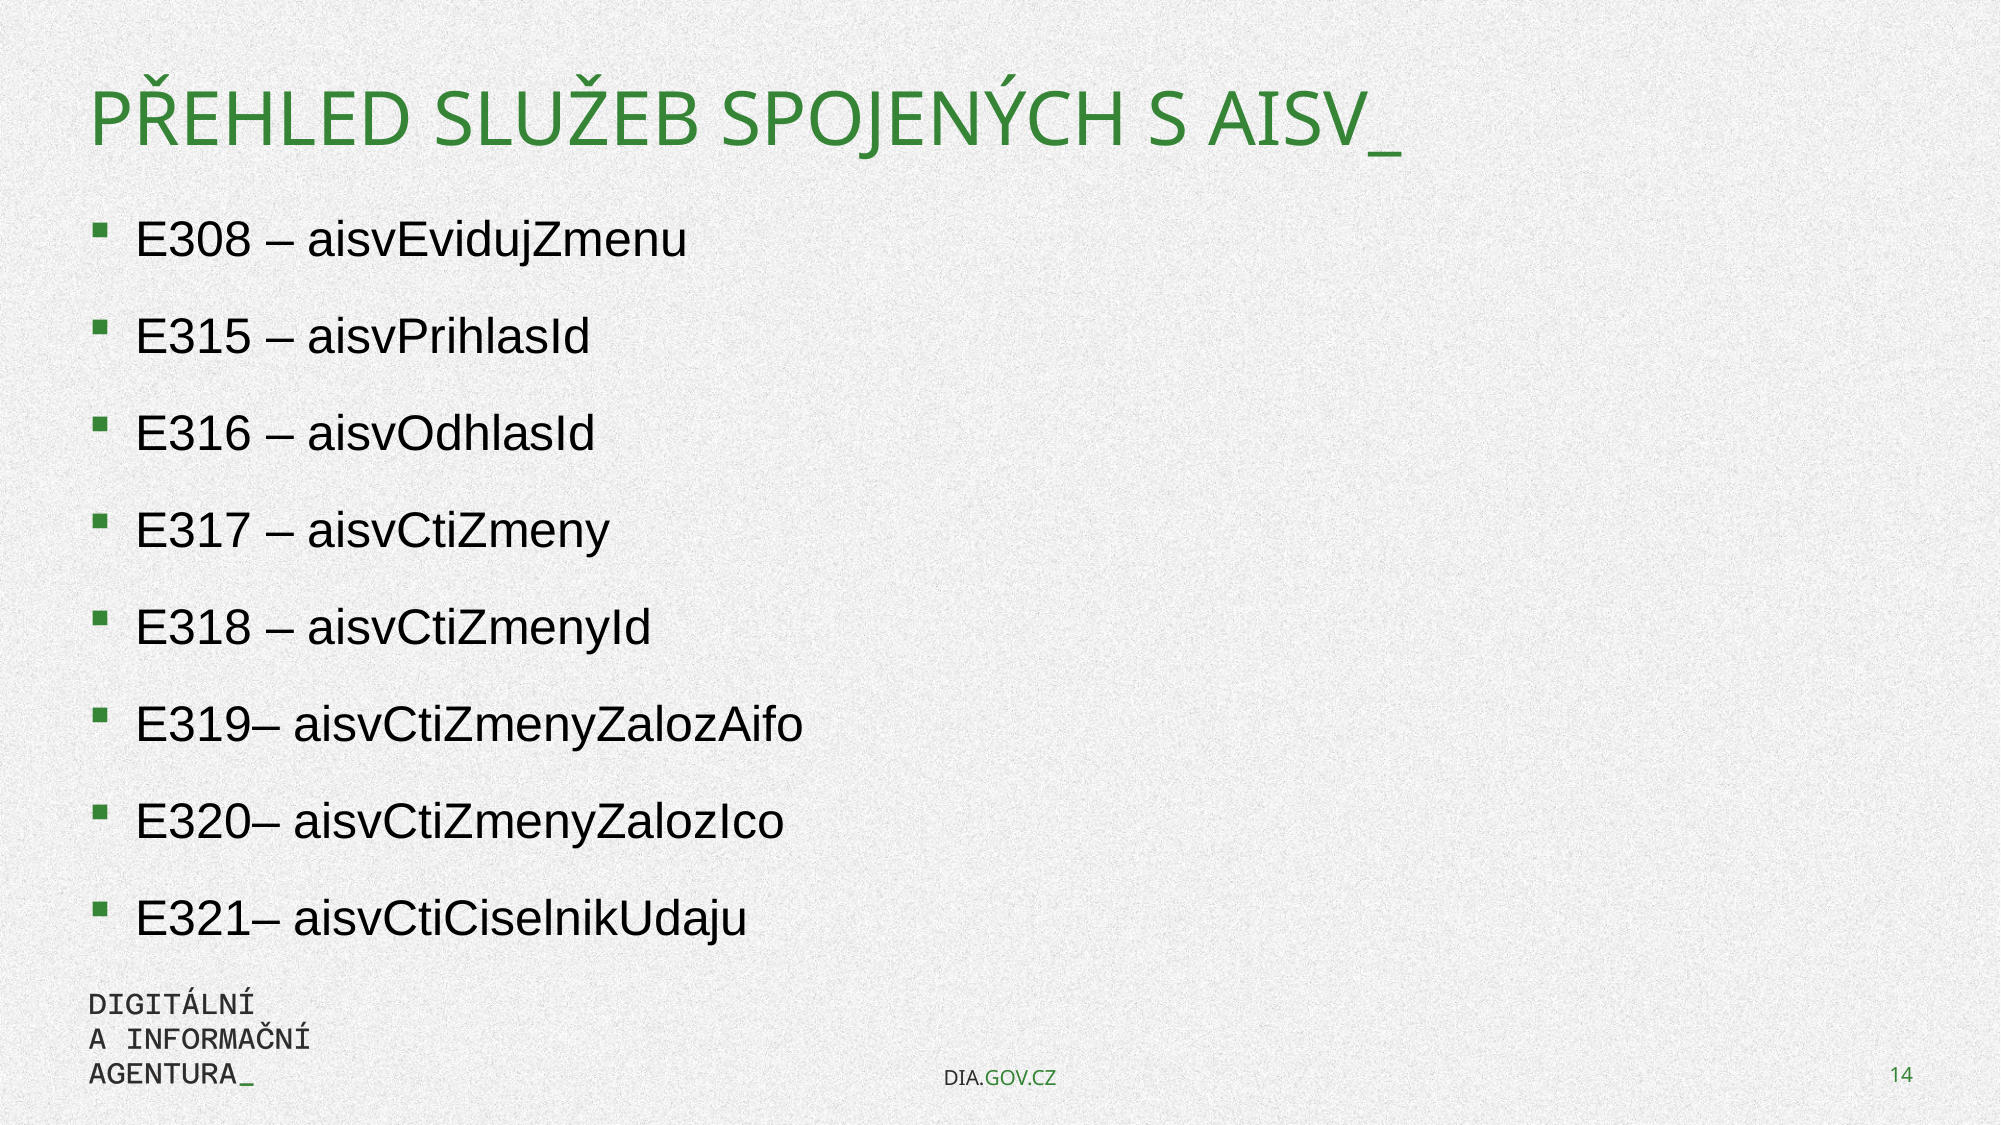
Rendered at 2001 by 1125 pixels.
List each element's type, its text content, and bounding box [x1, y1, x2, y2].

title Přehled služeb spojených s aisv_ [88, 70, 1912, 194]
footer DIA.GOV.CZ [558, 1037, 1442, 1098]
list E308 – aisvEvidujZmenu E315 – aisvPrihlasId E316 – aisvOdhlasId E317 – aisvCtiZmeny E318 – aisvCtiZmenyId E319– aisvCtiZmenyZalozAifo E320– aisvCtiZmenyZalozIco E321– aisvCtiCiselnikUdaju [88, 194, 1912, 980]
slide_number 14 [1612, 1037, 1928, 1098]
picture [0, 0, 2001, 1125]
